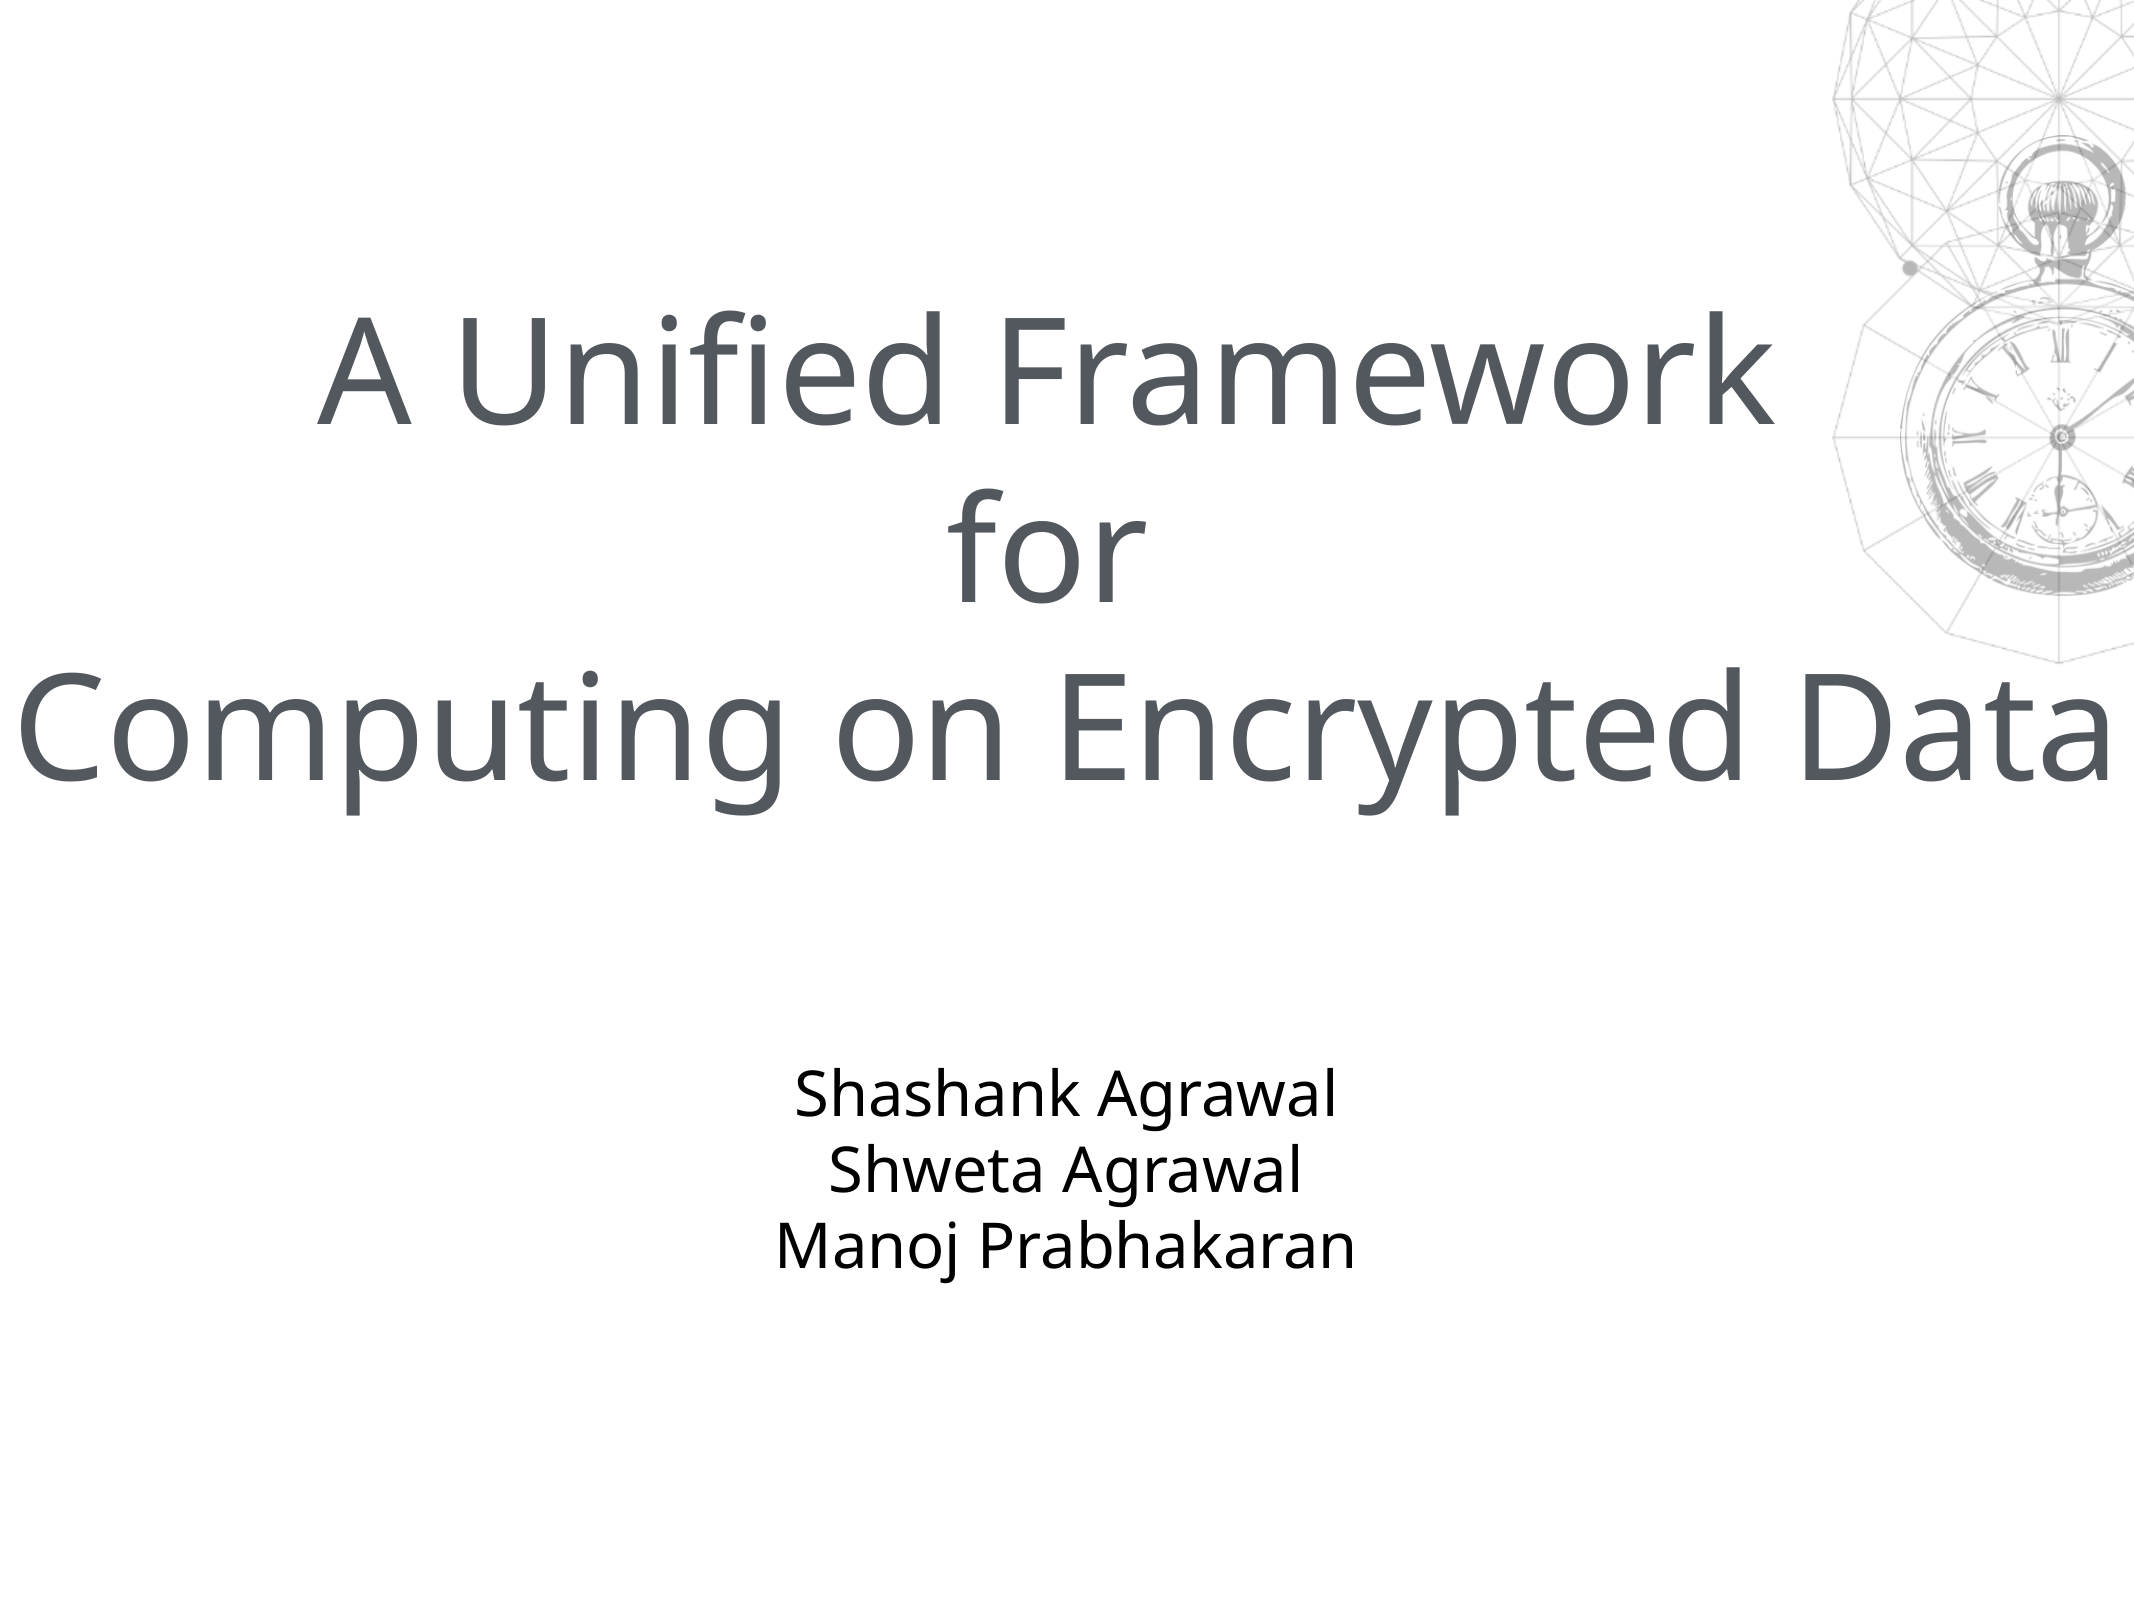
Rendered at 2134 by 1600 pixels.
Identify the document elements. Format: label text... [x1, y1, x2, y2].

title A Unified Framework for Computing on Encrypted Data [0, 268, 2134, 811]
list Shashank Agrawal Shweta Agrawal Manoj Prabhakaran [207, 1052, 1926, 1301]
